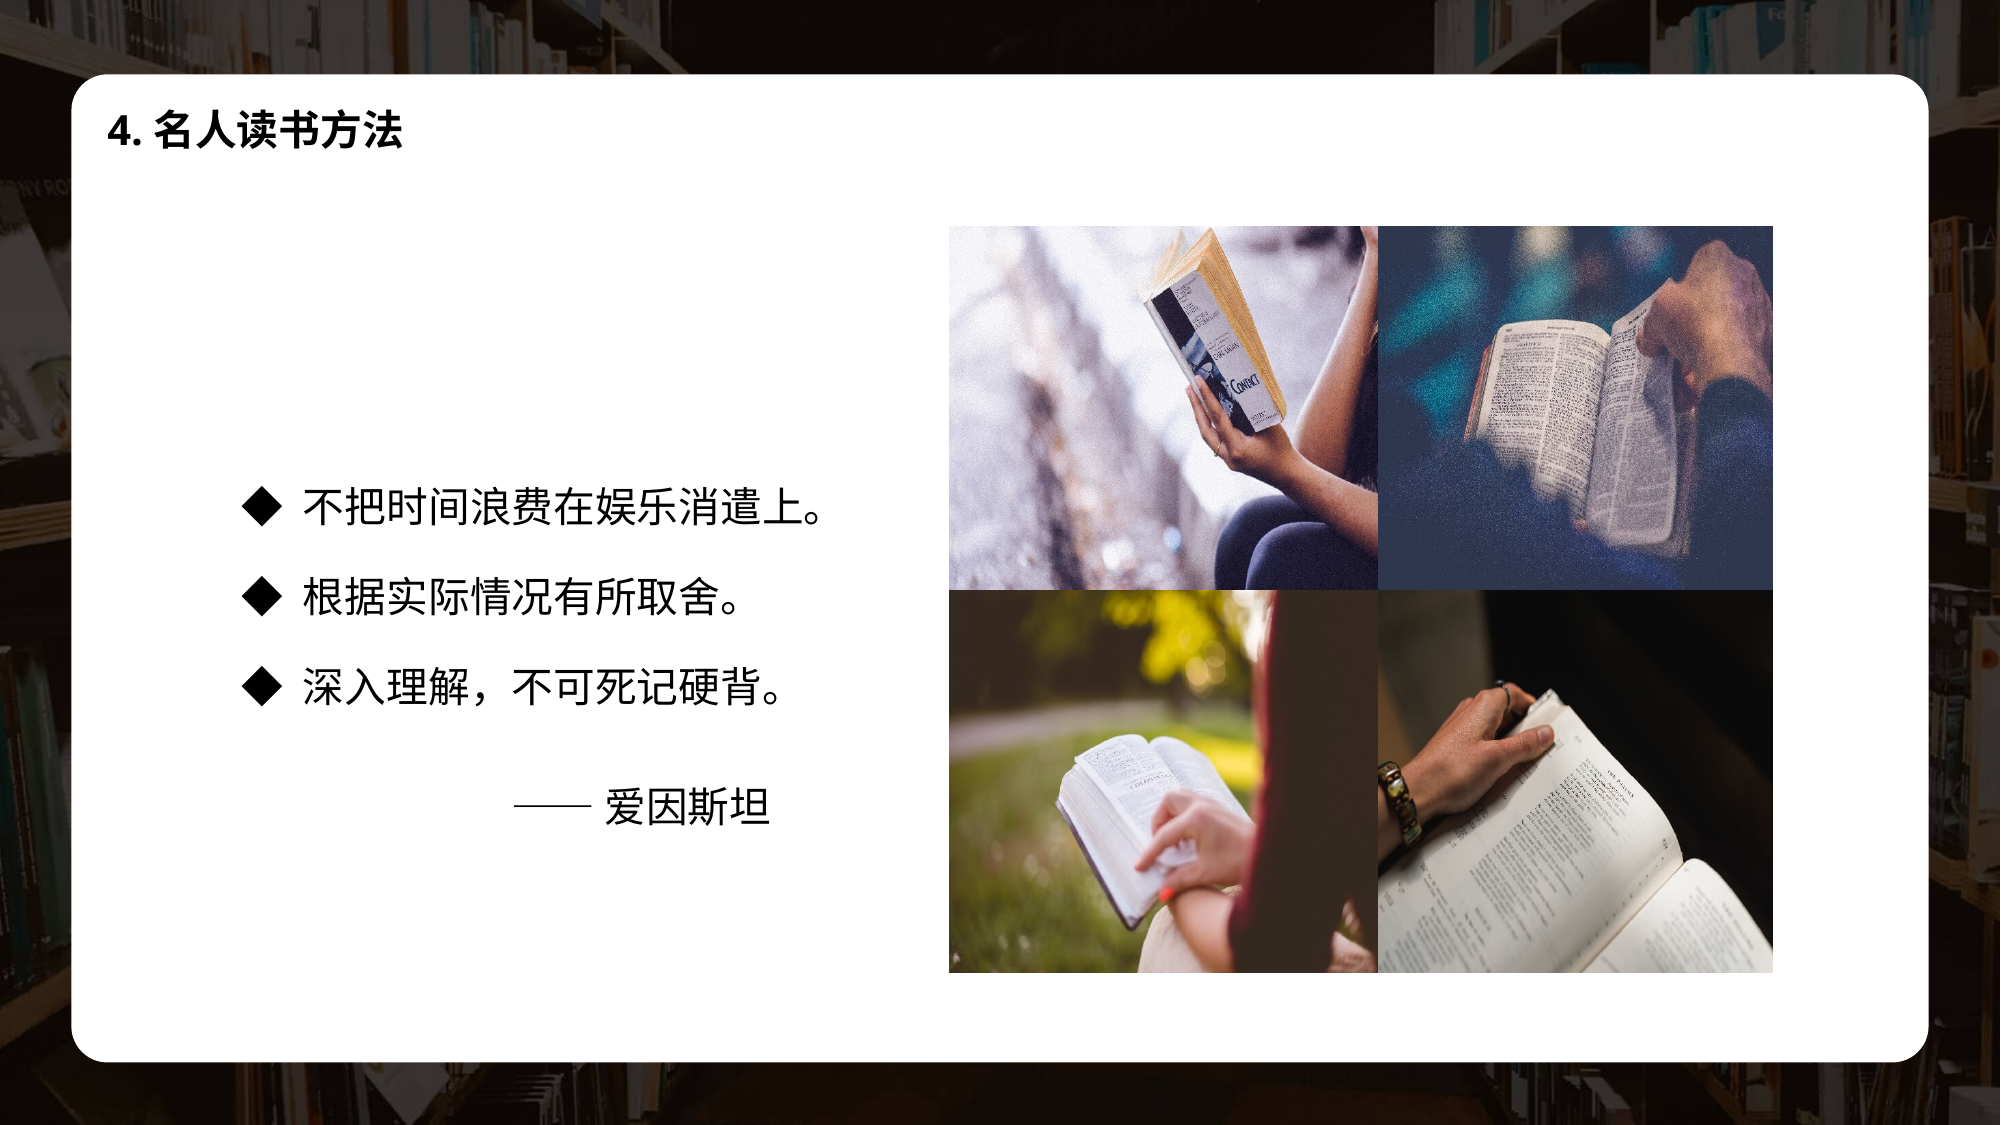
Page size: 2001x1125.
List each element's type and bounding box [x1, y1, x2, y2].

picture [0, 0, 2000, 1125]
text_box [949, 226, 1773, 973]
